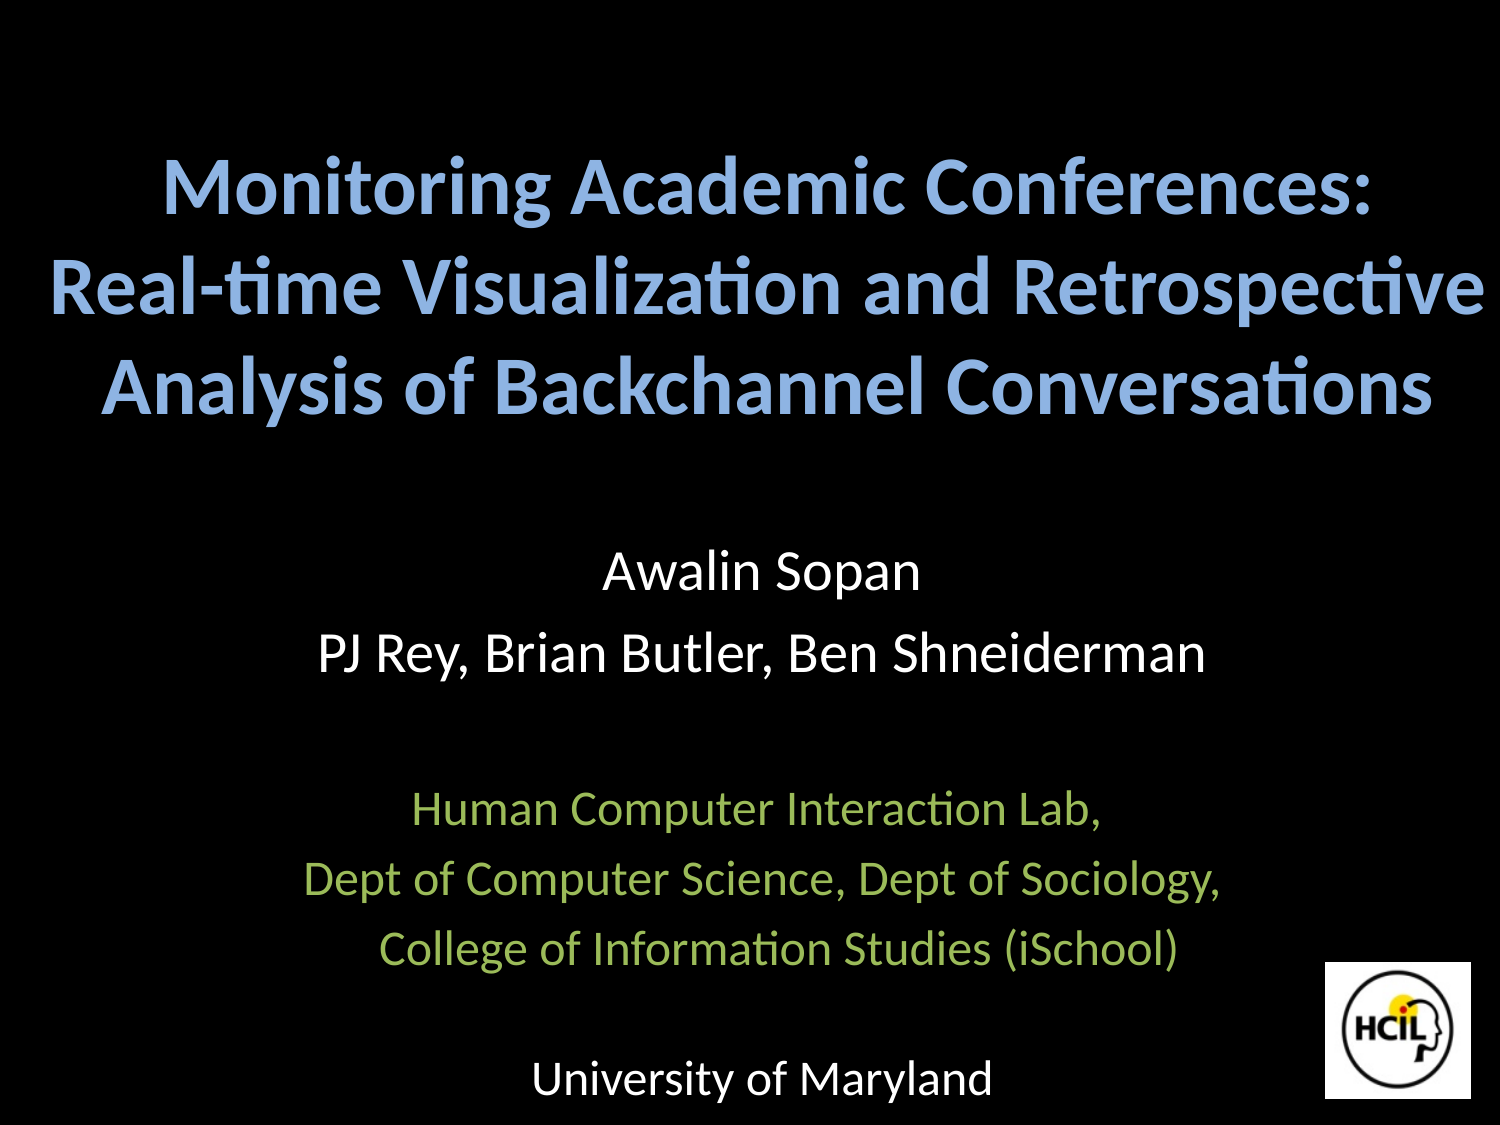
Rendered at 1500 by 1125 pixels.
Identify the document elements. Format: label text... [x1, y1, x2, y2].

subtitle Awalin Sopan PJ Rey, Brian Butler, Ben Shneiderman Human Computer Interaction Lab, Dept of Computer Science, Dept of Sociology, College of Information Studies (iSchool) University of Maryland [150, 525, 1375, 775]
picture [1324, 962, 1471, 1099]
title Monitoring Academic Conferences: Real-time Visualization and Retrospective Analysis of Backchannel Conversations [0, 87, 1500, 475]
